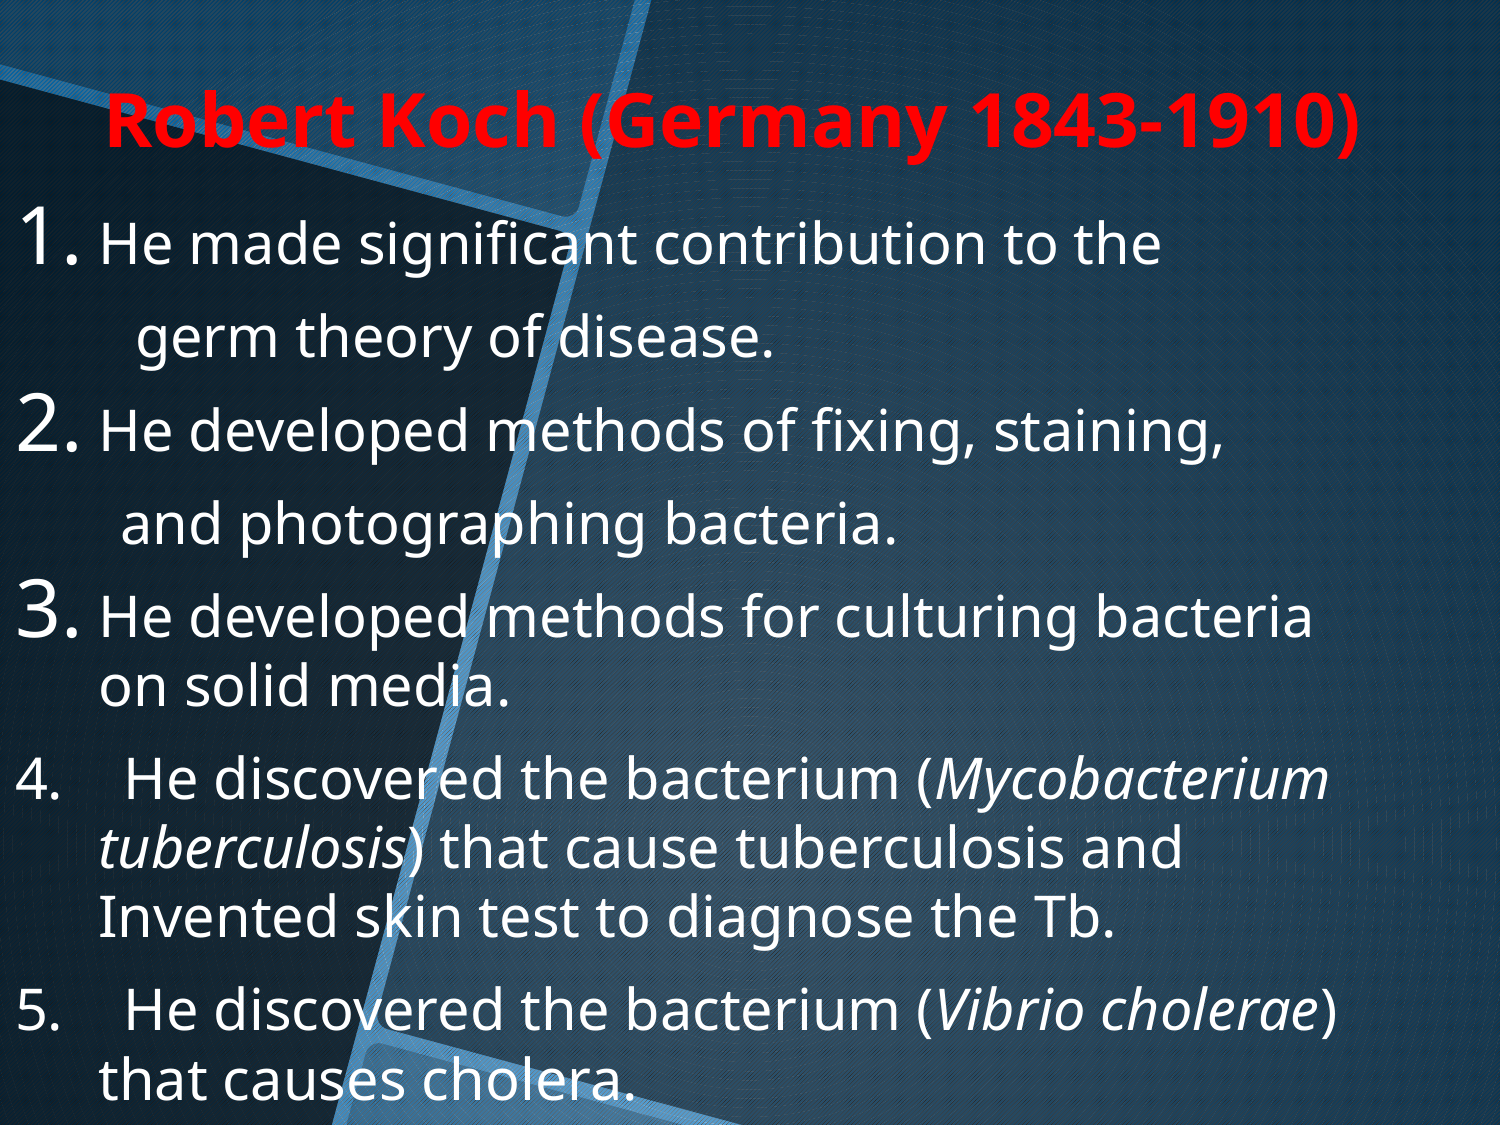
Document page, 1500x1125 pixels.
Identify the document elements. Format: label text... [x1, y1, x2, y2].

list He made significant contribution to the germ theory of disease. He developed methods of fixing, staining, and photographing bacteria. He developed methods for culturing bacteria on solid media. 4. He discovered the bacterium (Mycobacterium tuberculosis) that cause tuberculosis and Invented skin test to diagnose the Tb. 5. He discovered the bacterium (Vibrio cholerae) that causes cholera. [0, 199, 1378, 1125]
title Robert Koch (Germany 1843-1910) [34, 45, 1378, 171]
